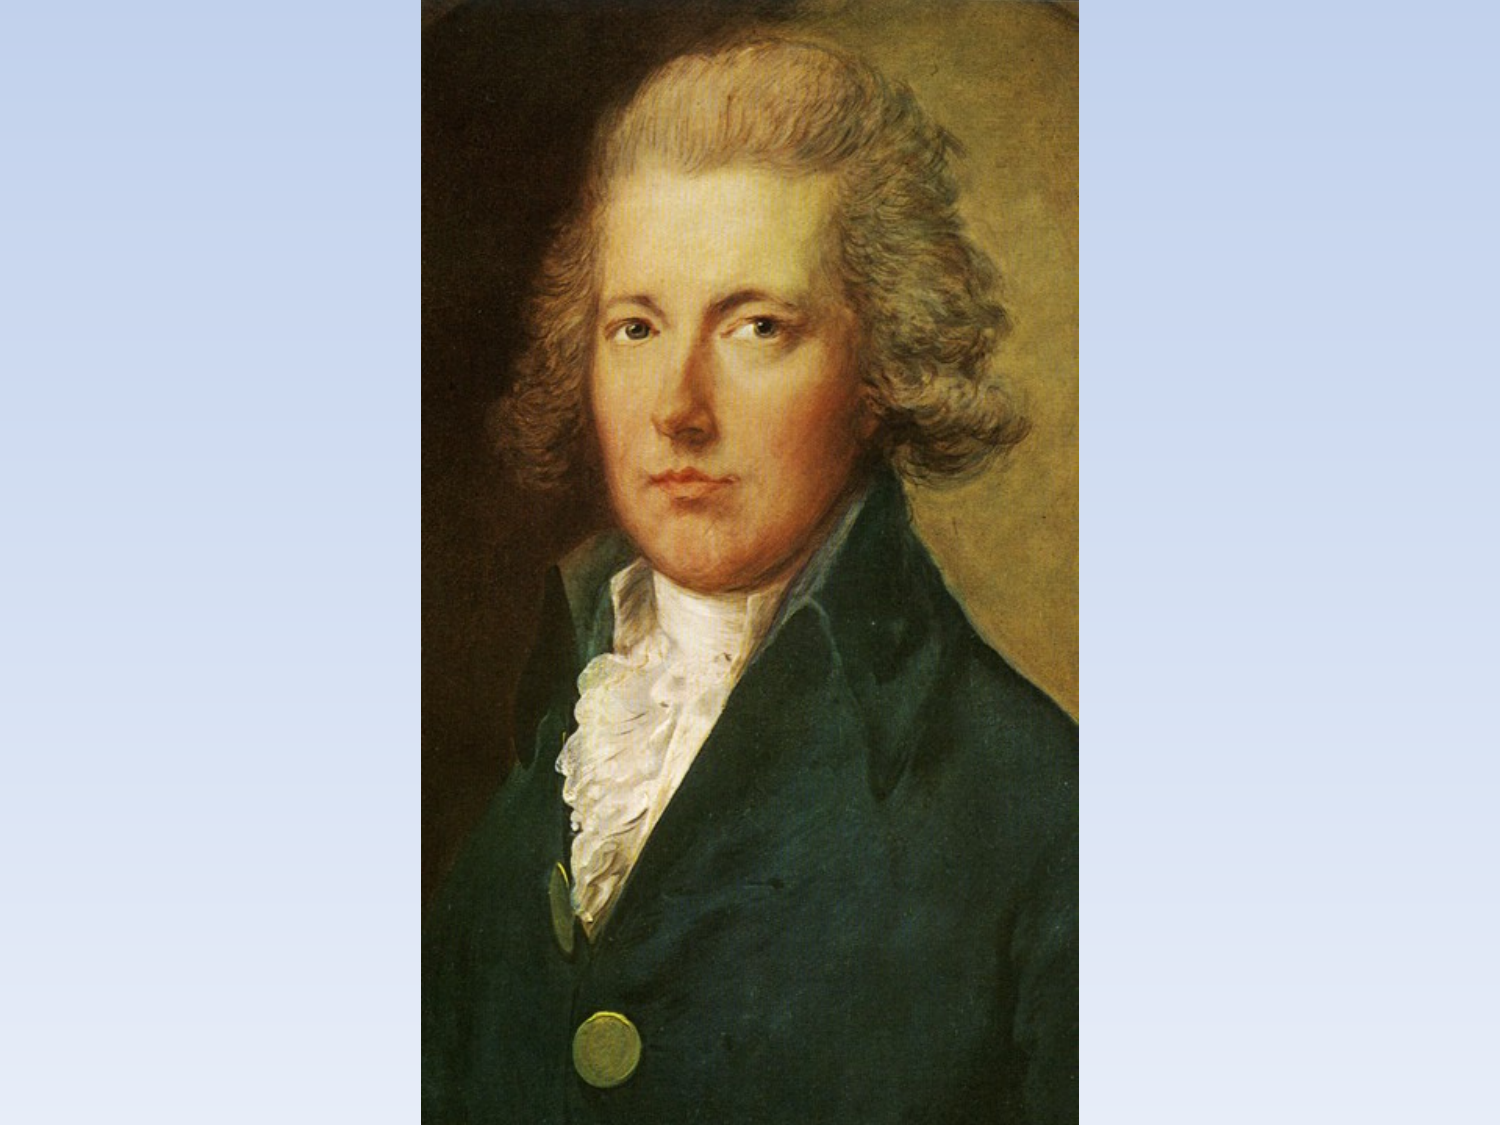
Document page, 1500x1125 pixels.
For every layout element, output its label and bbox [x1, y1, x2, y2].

picture [420, 0, 1080, 1125]
